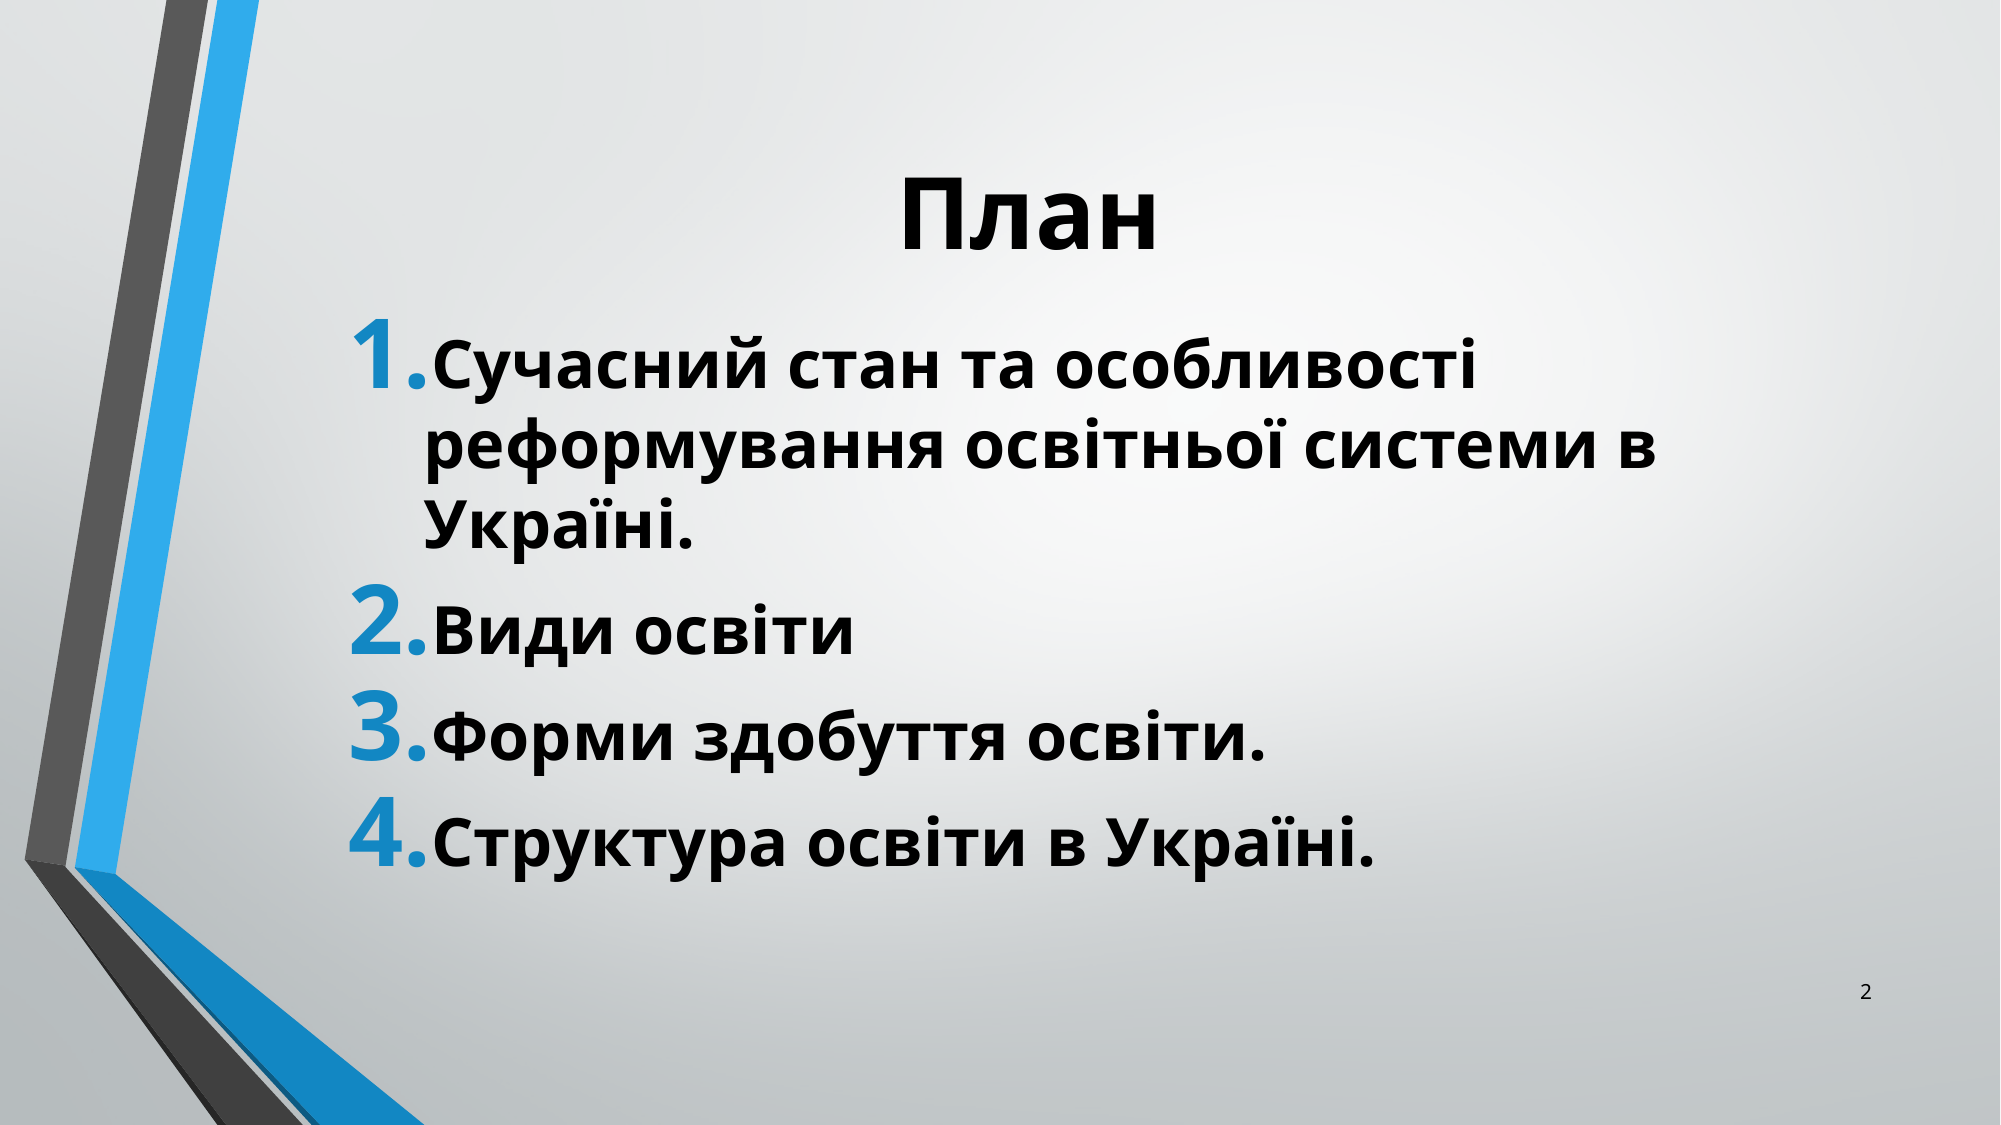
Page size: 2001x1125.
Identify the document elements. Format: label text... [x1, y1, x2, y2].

title План [218, 65, 1862, 354]
slide_number 2 [1796, 962, 1887, 1023]
list Сучасний стан та особливості реформування освітньої системи в Україні. Види освіти Форми здобуття освіти. Структура освіти в Україні. [333, 314, 1847, 954]
